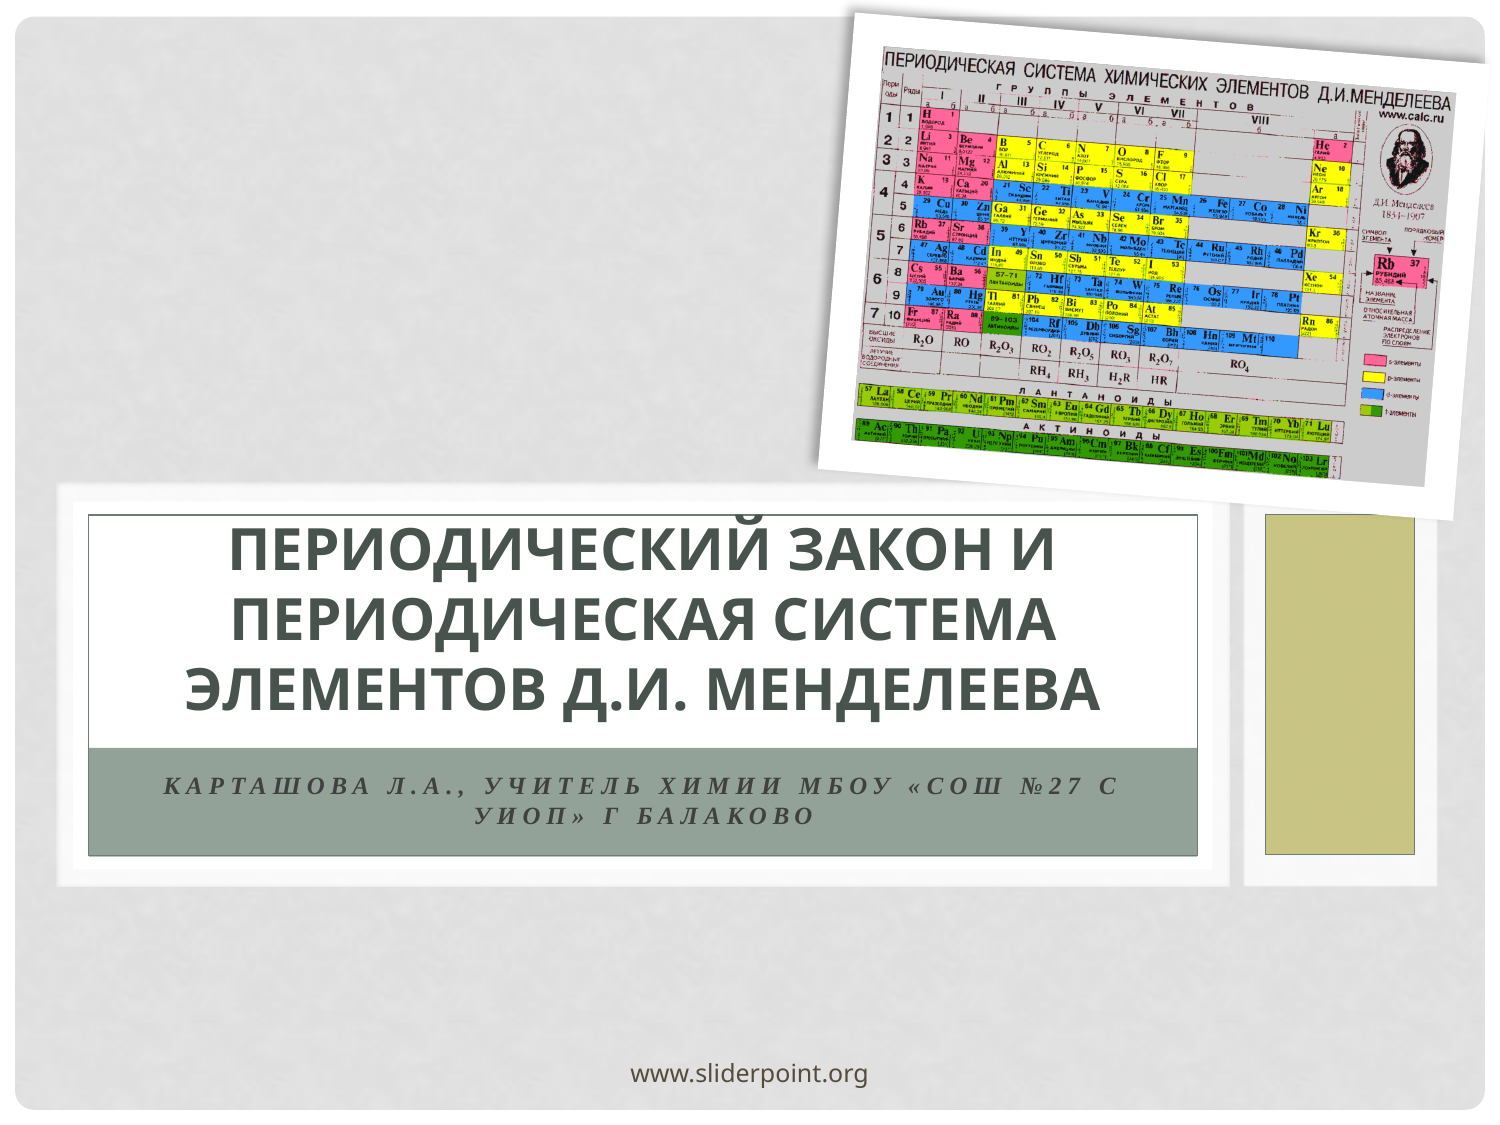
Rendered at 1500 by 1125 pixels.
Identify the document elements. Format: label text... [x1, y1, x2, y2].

title Периодический закон и периодическая система элементов Д.И. Менделеева [99, 491, 1187, 730]
footer www.sliderpoint.org [512, 1042, 988, 1103]
subtitle Карташова Л.А., учитель химии МБОУ «СОШ №27 с УИОП» г Балаково [105, 762, 1181, 838]
picture [853, 47, 1456, 487]
